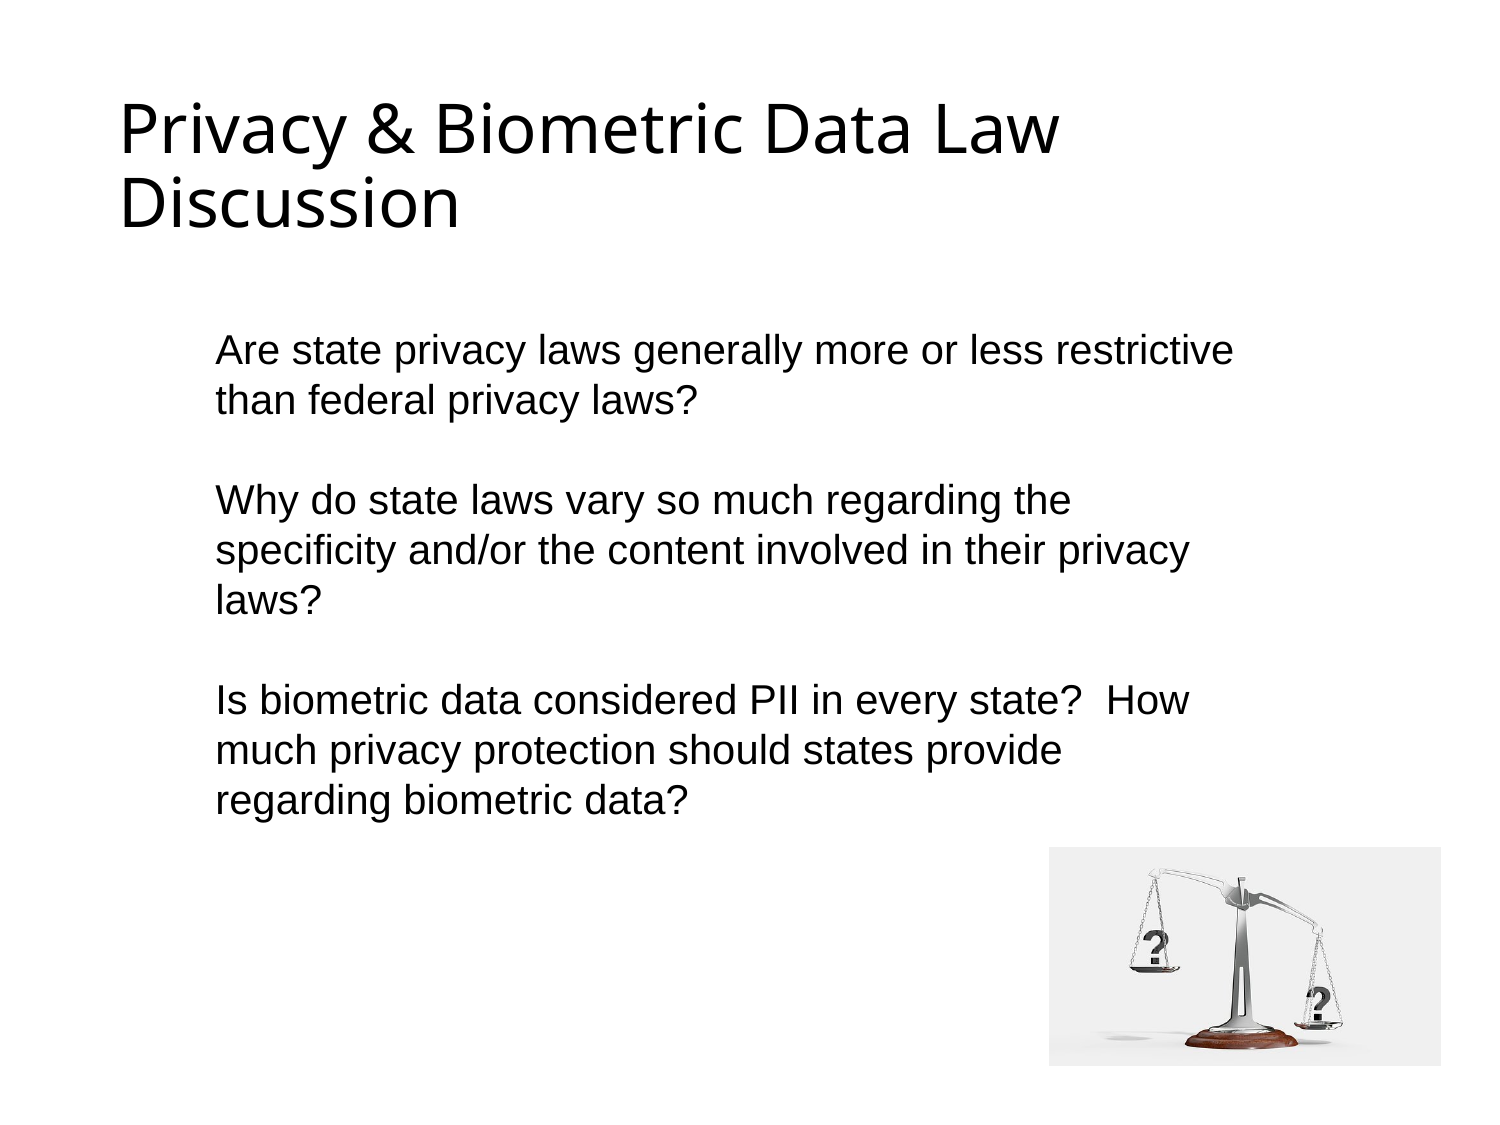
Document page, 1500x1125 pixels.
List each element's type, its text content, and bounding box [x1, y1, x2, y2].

text_box Are state privacy laws generally more or less restrictive than federal privacy laws? Why do state laws vary so much regarding the specificity and/or the content involved in their privacy laws? Is biometric data considered PII in every state? How much privacy protection should states provide regarding biometric data? [200, 315, 1260, 931]
title Privacy & Biometric Data Law Discussion [102, 59, 1398, 278]
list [1048, 847, 1441, 1066]
